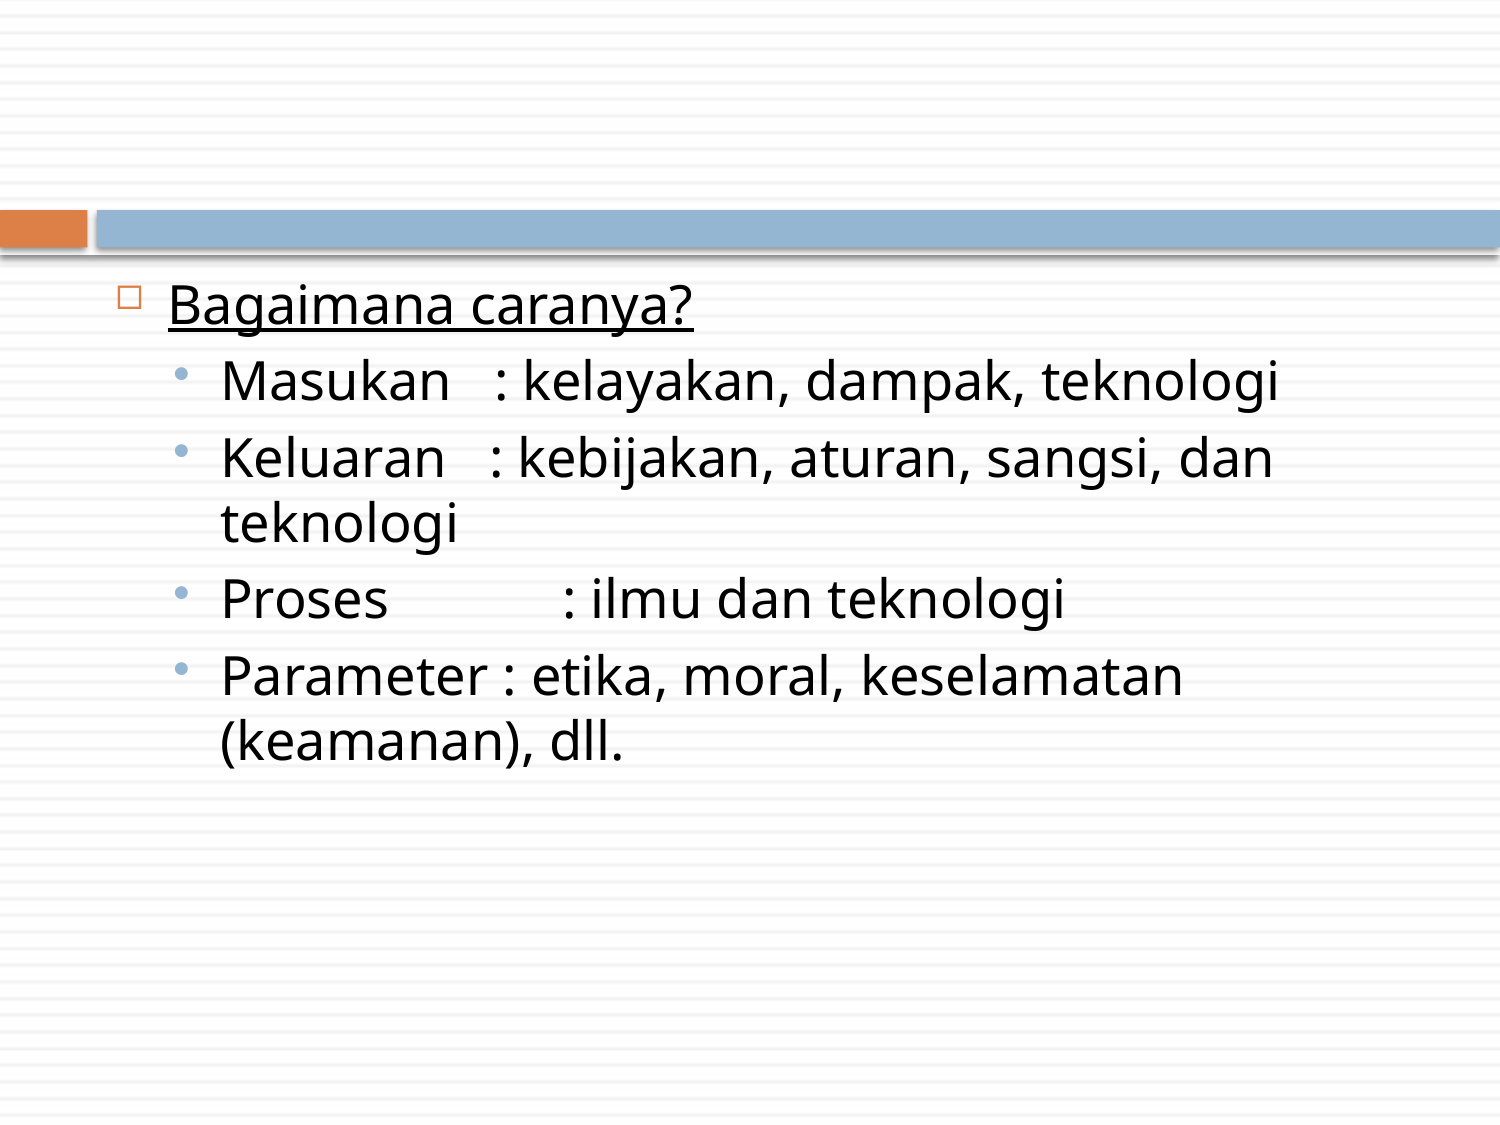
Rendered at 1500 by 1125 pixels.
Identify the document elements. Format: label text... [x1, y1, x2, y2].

list Bagaimana caranya? Masukan : kelayakan, dampak, teknologi Keluaran : kebijakan, aturan, sangsi, dan teknologi Proses : ilmu dan teknologi Parameter : etika, moral, keselamatan (keamanan), dll. [100, 262, 1438, 1000]
